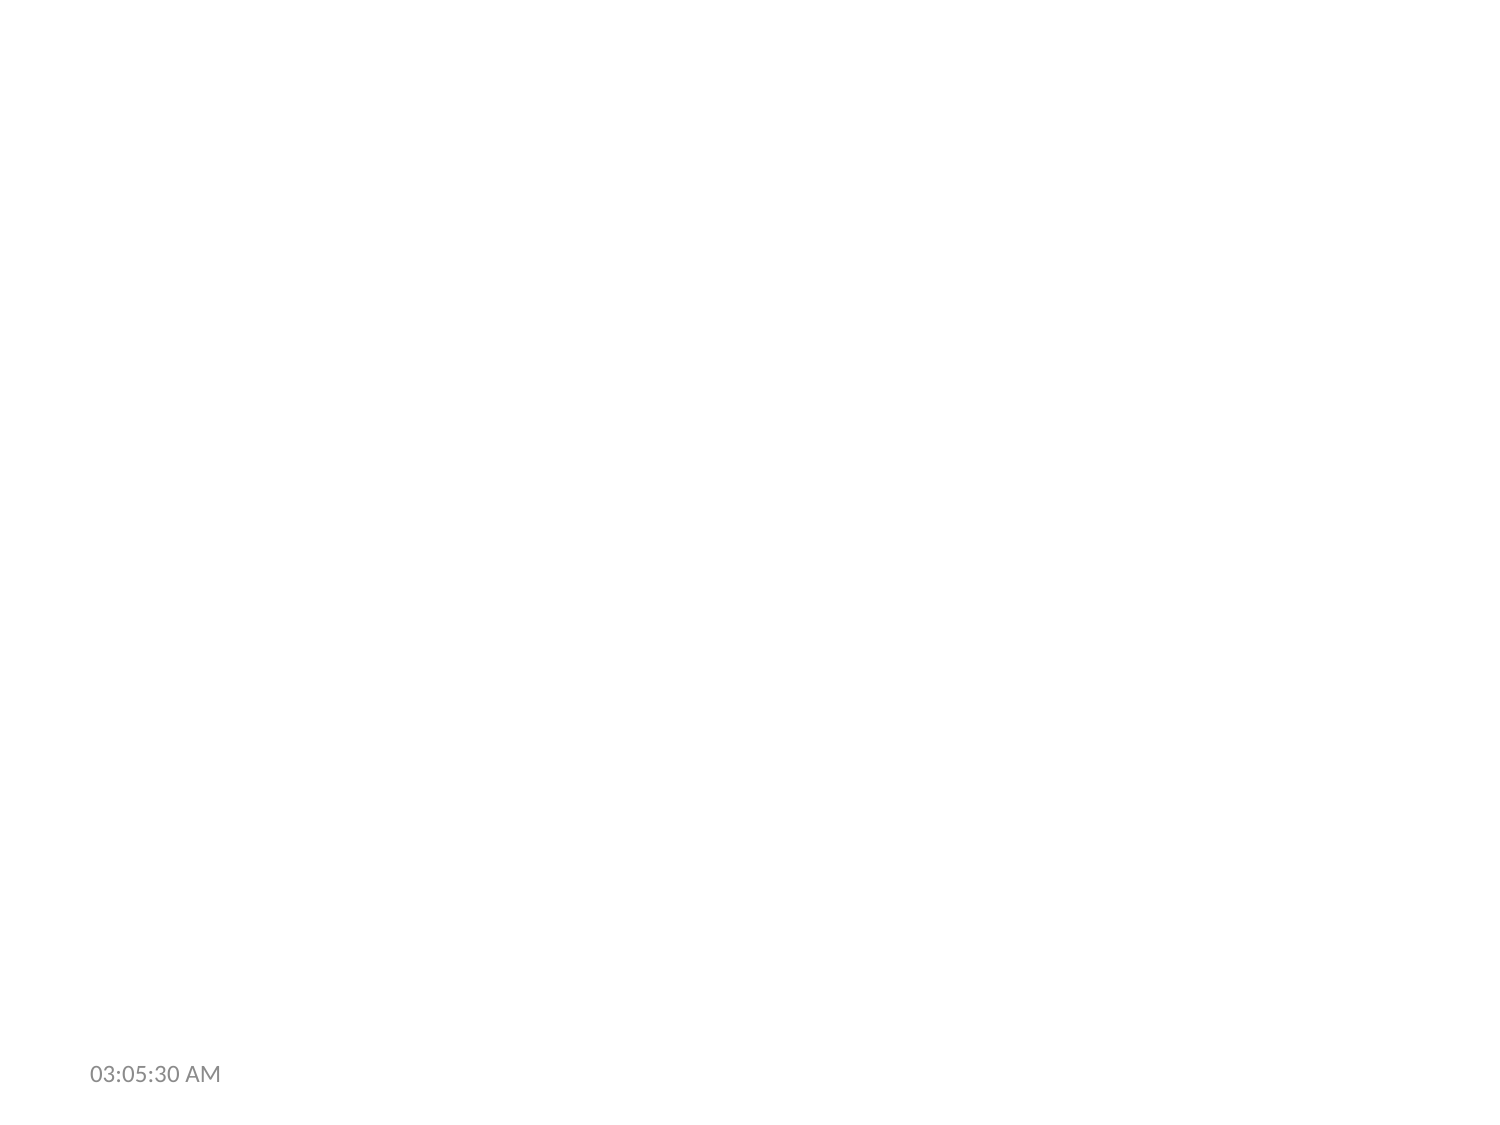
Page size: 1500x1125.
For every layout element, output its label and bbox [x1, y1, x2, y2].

slide_number [75, 1042, 425, 1103]
